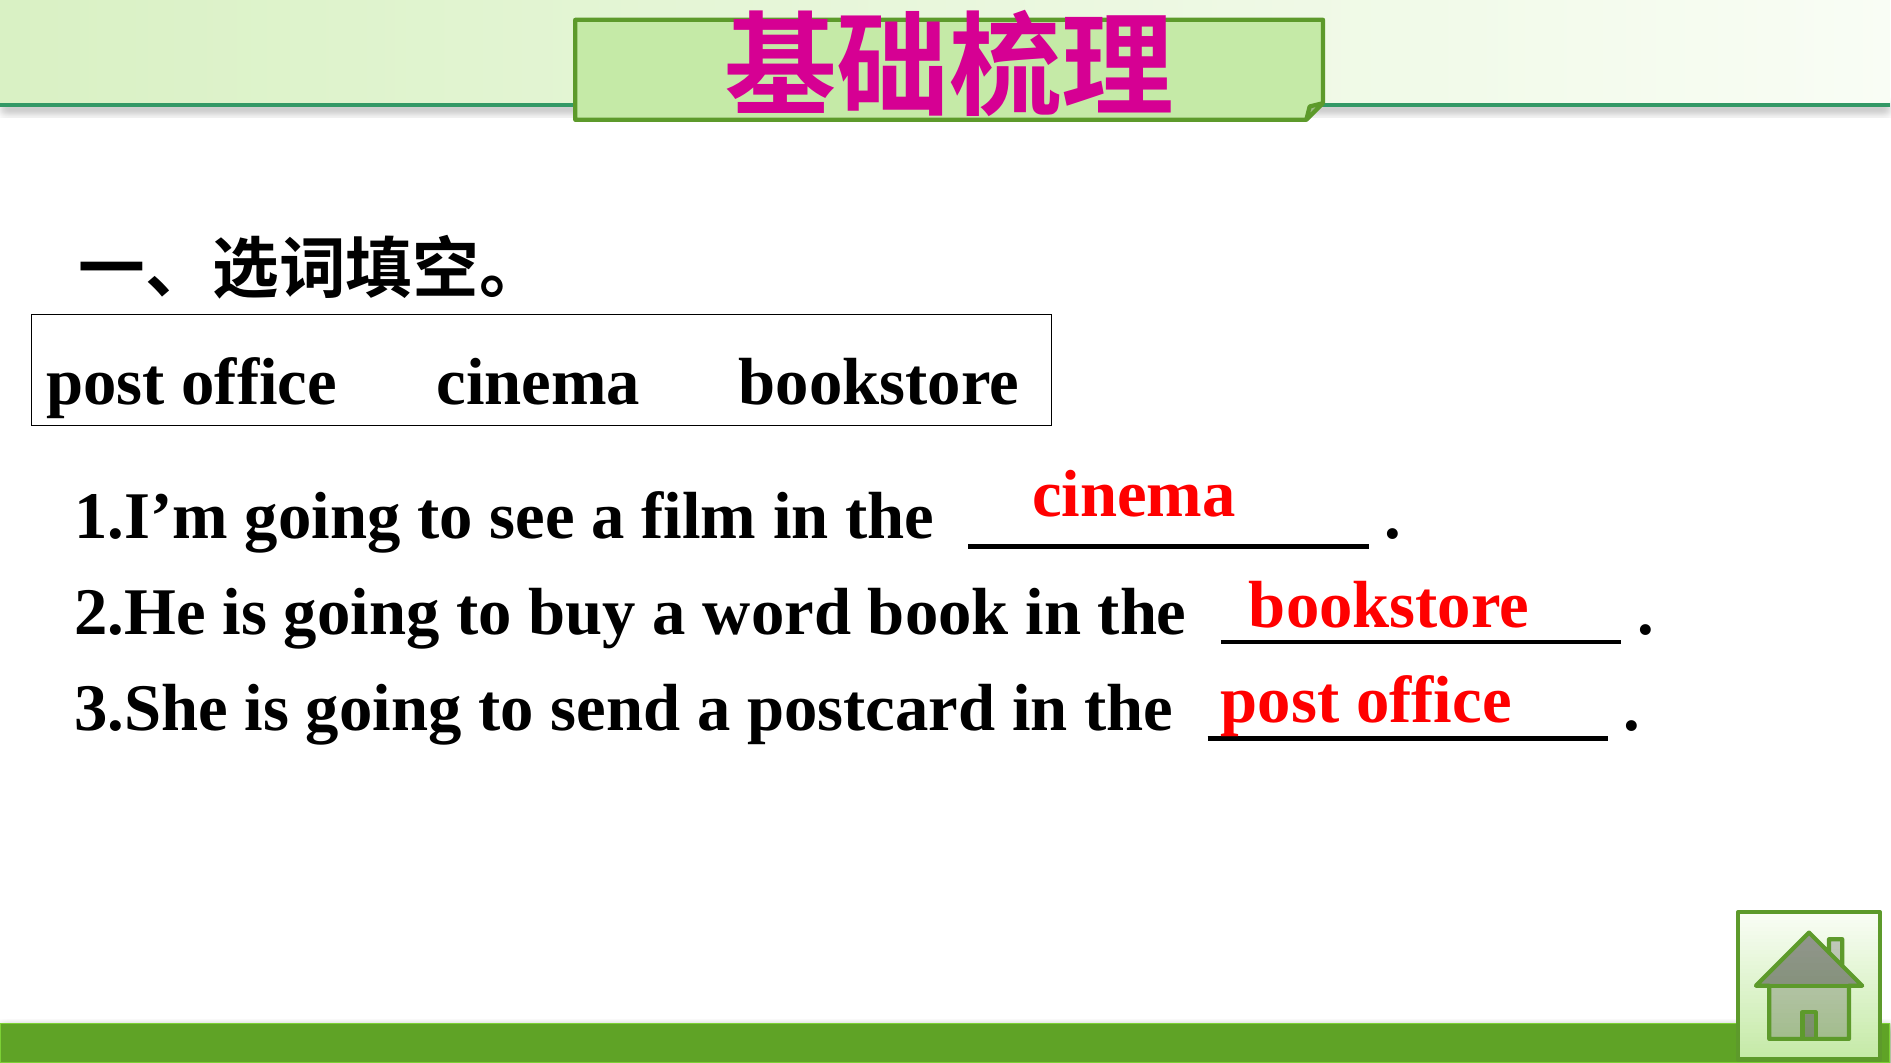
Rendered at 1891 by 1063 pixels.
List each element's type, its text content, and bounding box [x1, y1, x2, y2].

text_box bookstore [1234, 553, 1628, 649]
text_box 1.I’m going to see a film in the . 2.He is going to buy a word book in the . 3.She is going to send a postcard in the . [59, 448, 1833, 752]
text_box post office [1206, 648, 1528, 744]
text_box 基础梳理 [573, 17, 1326, 122]
text_box 一、选词填空。 [64, 202, 577, 314]
text_box cinema [1017, 442, 1334, 538]
text_box post office cinema bookstore [31, 314, 1052, 426]
